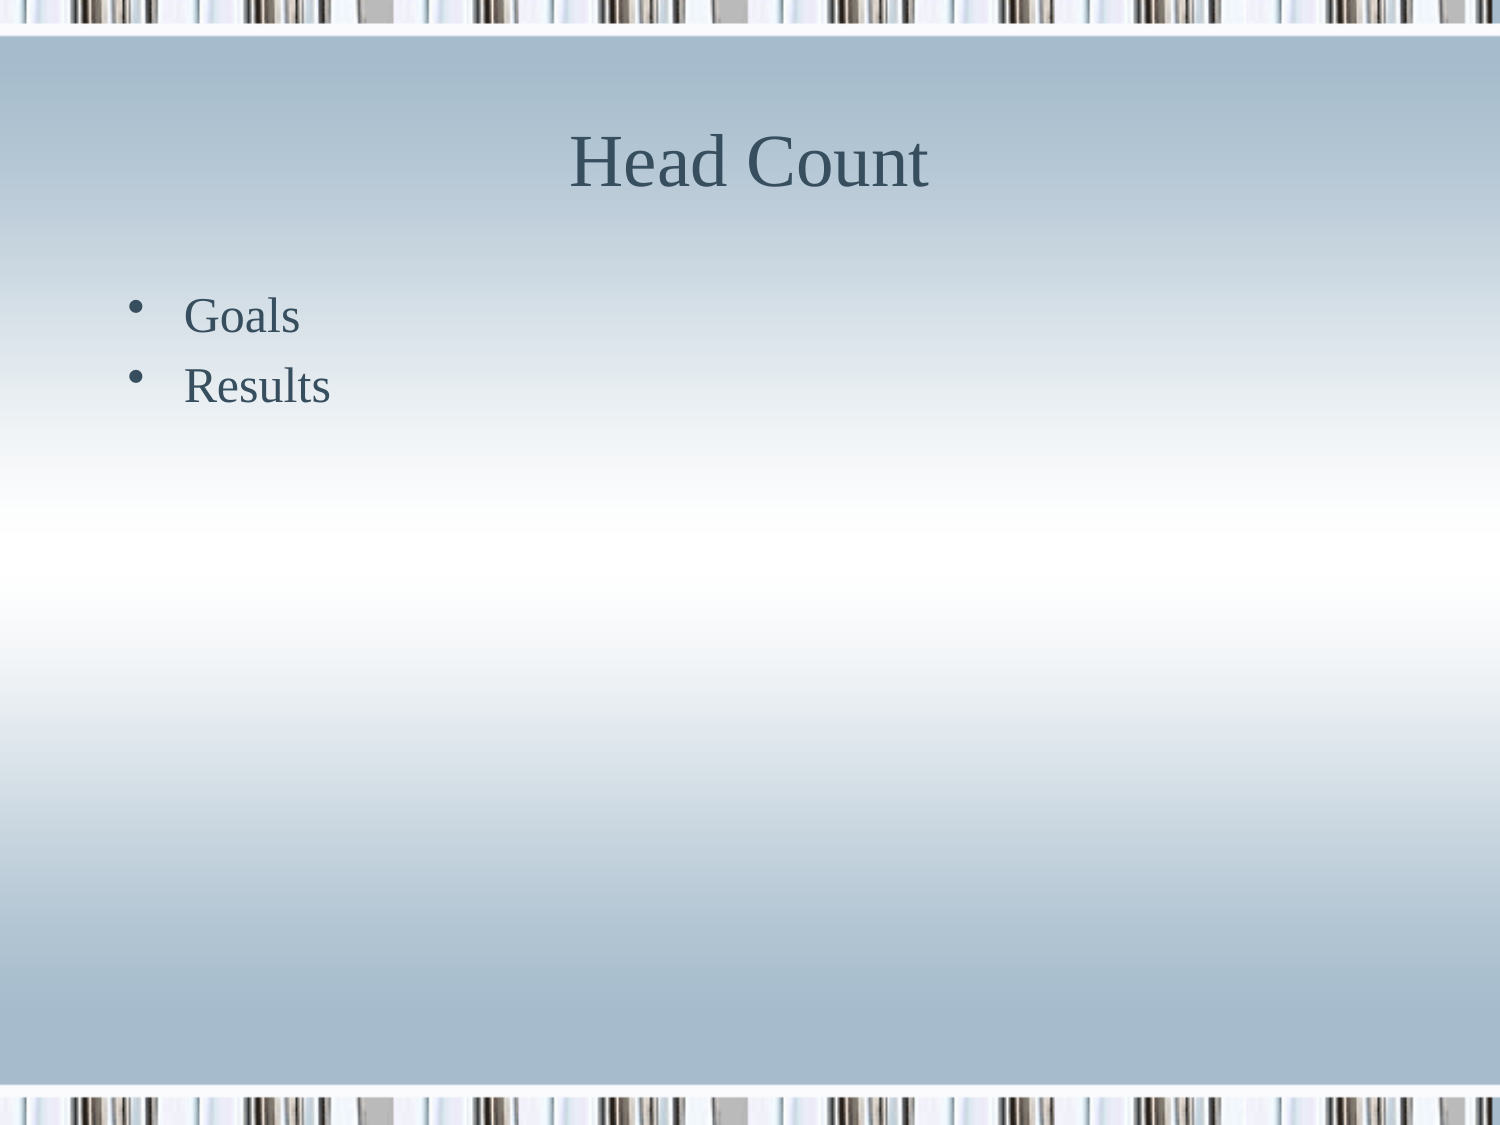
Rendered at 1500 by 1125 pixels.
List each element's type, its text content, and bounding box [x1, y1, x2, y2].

picture [0, 0, 1500, 1125]
list Goals Results [112, 274, 1388, 988]
title Head Count [112, 74, 1388, 238]
